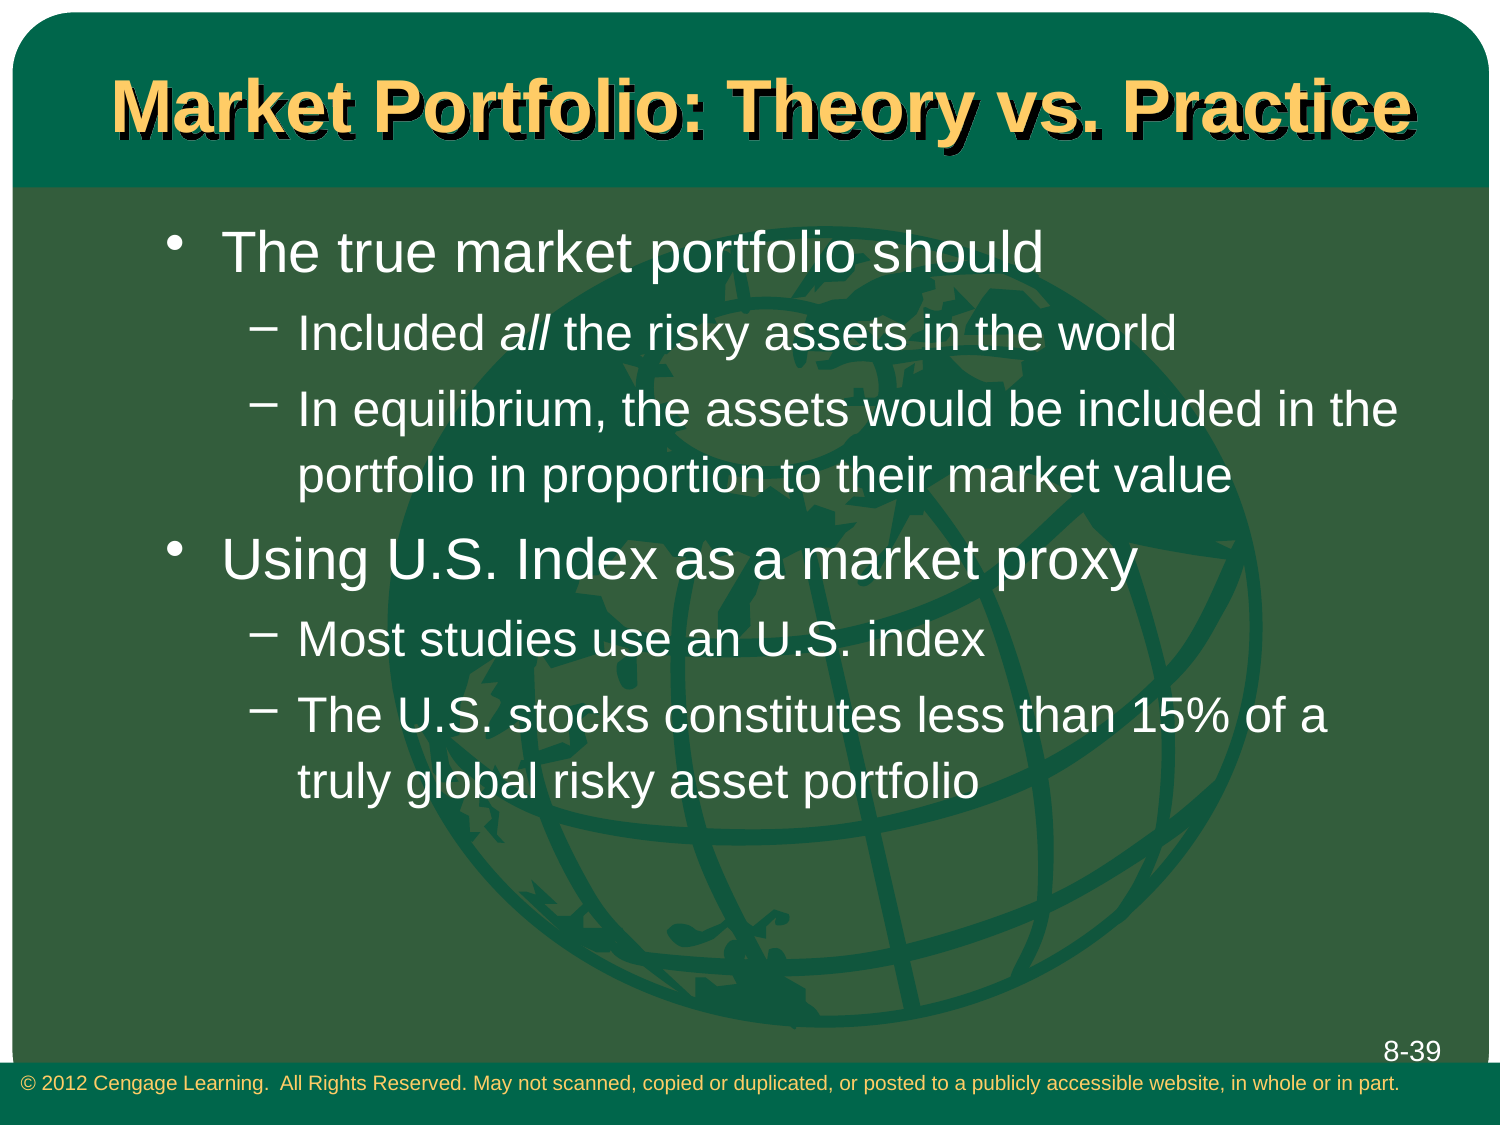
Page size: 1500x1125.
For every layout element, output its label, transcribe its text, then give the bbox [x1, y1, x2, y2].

list The true market portfolio should Included all the risky assets in the world In equilibrium, the assets would be included in the portfolio in proportion to their market value Using U.S. Index as a market proxy Most studies use an U.S. index The U.S. stocks constitutes less than 15% of a truly global risky asset portfolio [150, 200, 1450, 1038]
footer © 2012 Cengage Learning. All Rights Reserved. May not scanned, copied or duplicated, or posted to a publicly accessible website, in whole or in part. [0, 1062, 1500, 1125]
slide_number 8-39 [1325, 1025, 1500, 1062]
title Market Portfolio: Theory vs. Practice [75, 24, 1450, 180]
